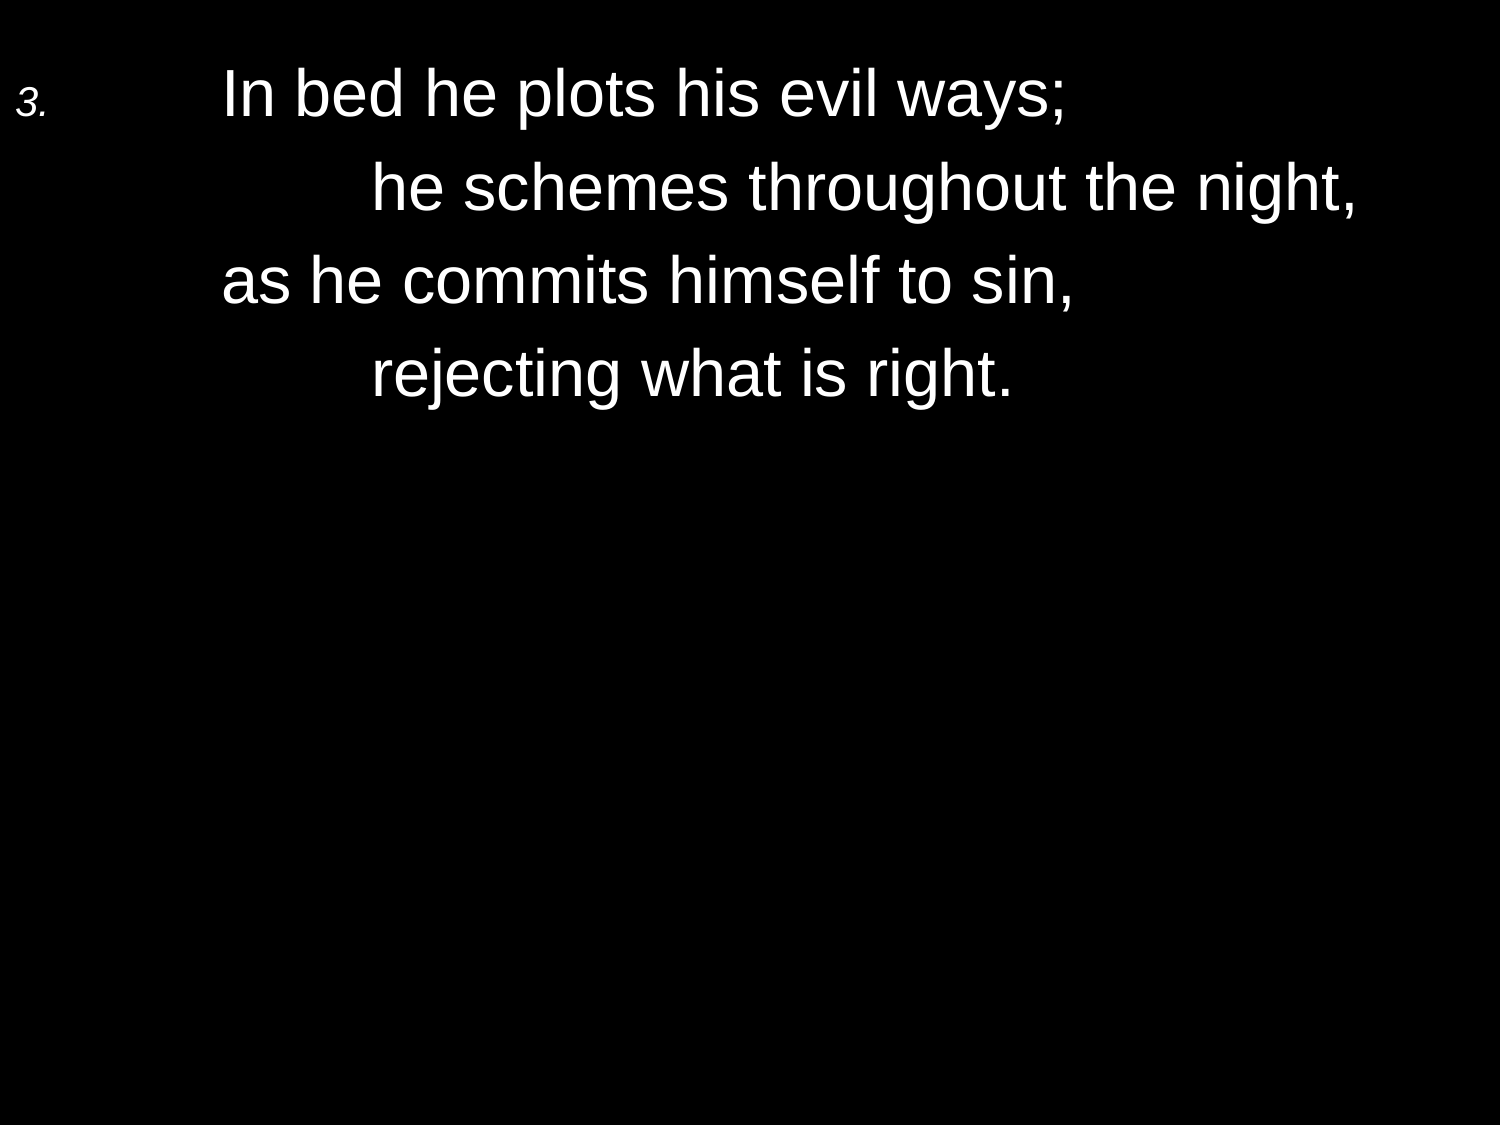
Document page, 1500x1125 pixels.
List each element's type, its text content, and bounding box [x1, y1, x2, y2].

list 3. In bed he plots his evil ways; he schemes throughout the night, as he commits himself to sin, rejecting what is right. [0, 42, 1500, 1047]
